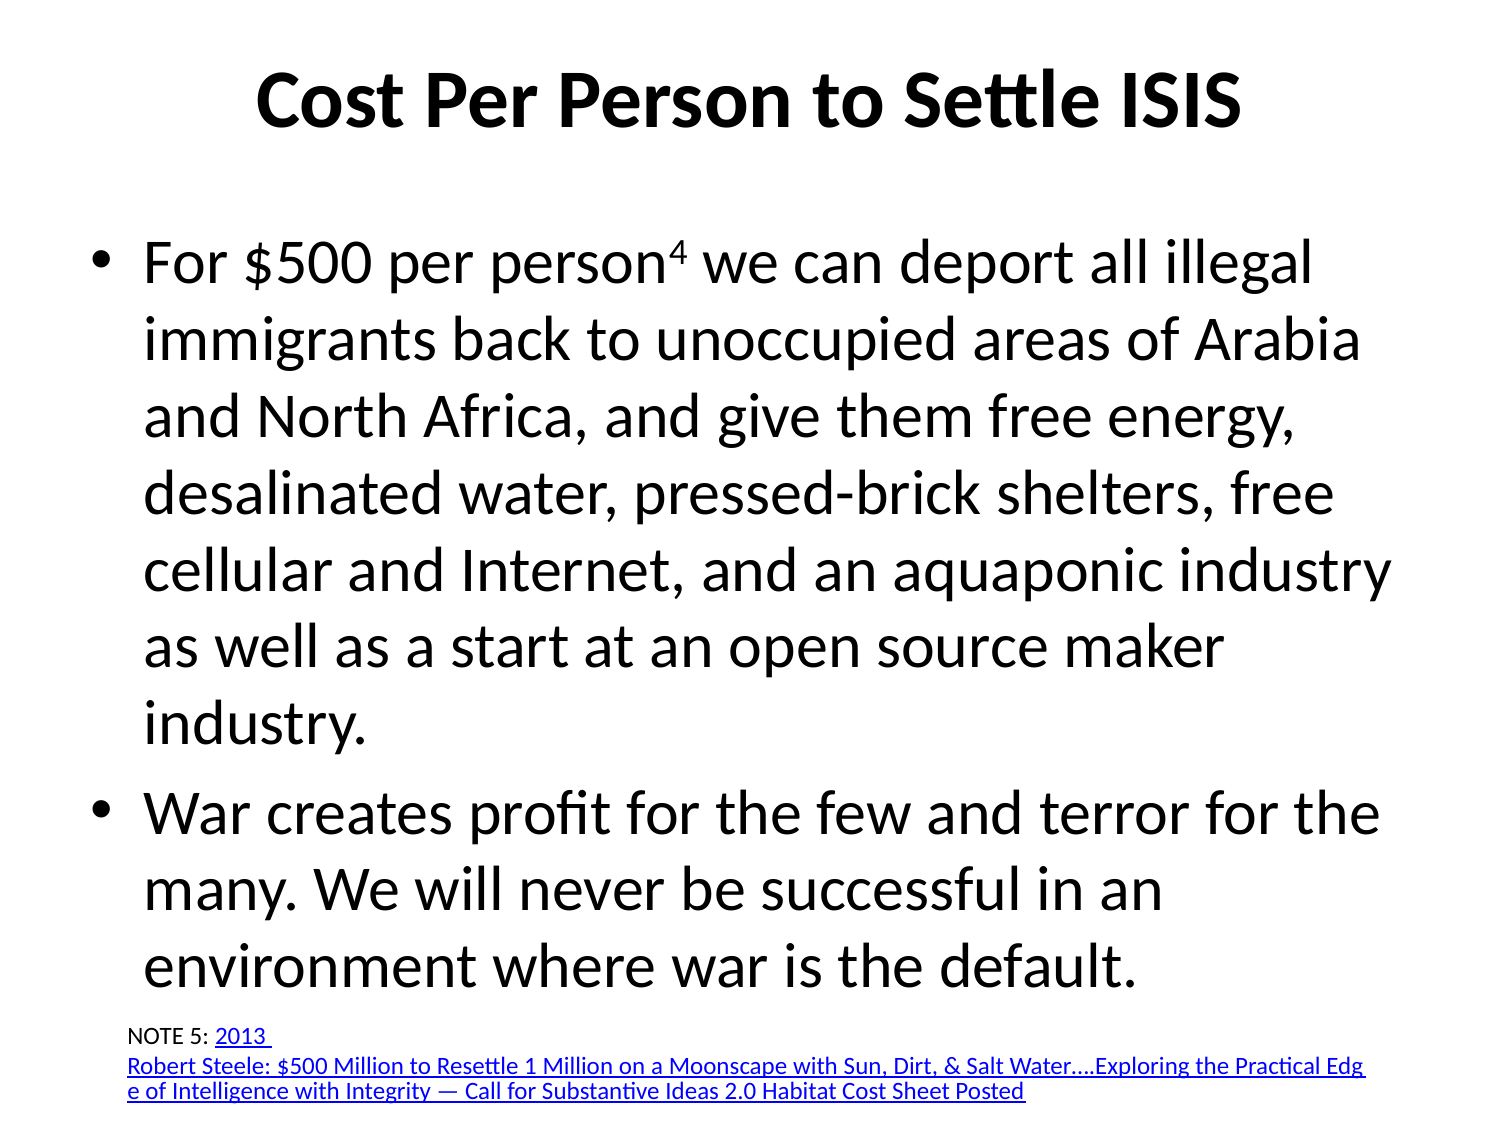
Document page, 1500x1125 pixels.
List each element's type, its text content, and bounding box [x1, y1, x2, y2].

text_box NOTE 5: 2013 Robert Steele: $500 Million to Resettle 1 Million on a Moonscape with Sun, Dirt, & Salt Water….Exploring the Practical Edge of Intelligence with Integrity — Call for Substantive Ideas 2.0 Habitat Cost Sheet Posted [112, 1012, 1388, 1088]
title Cost Per Person to Settle ISIS [75, 0, 1425, 188]
list For $500 per person4 we can deport all illegal immigrants back to unoccupied areas of Arabia and North Africa, and give them free energy, desalinated water, pressed-brick shelters, free cellular and Internet, and an aquaponic industry as well as a start at an open source maker industry. War creates profit for the few and terror for the many. We will never be successful in an environment where war is the default. [75, 212, 1425, 1013]
